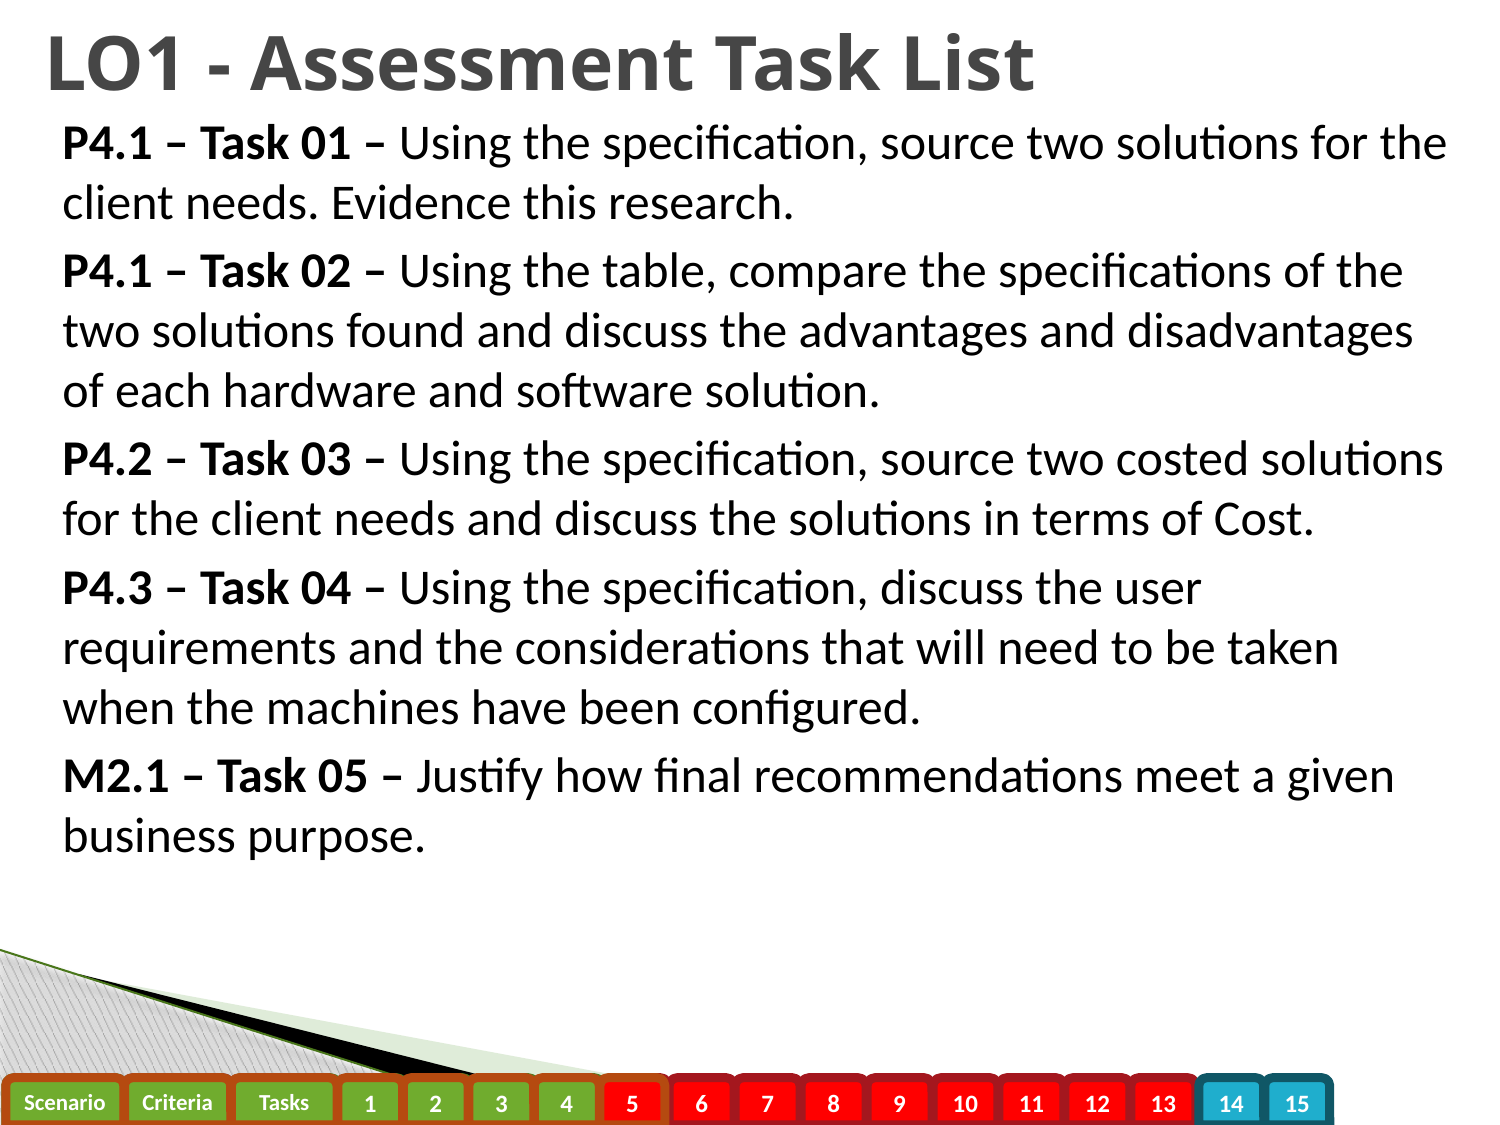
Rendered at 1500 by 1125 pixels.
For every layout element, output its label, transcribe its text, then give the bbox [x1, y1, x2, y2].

list P4.1 – Task 01 – Using the specification, source two solutions for the client needs. Evidence this research. P4.1 – Task 02 – Using the table, compare the specifications of the two solutions found and discuss the advantages and disadvantages of each hardware and software solution. P4.2 – Task 03 – Using the specification, source two costed solutions for the client needs and discuss the solutions in terms of Cost. P4.3 – Task 04 – Using the specification, discuss the user requirements and the considerations that will need to be taken when the machines have been configured. M2.1 – Task 05 – Justify how final recommendations meet a given business purpose. [29, 101, 1471, 1047]
title LO1 - Assessment Task List [29, 30, 1463, 90]
